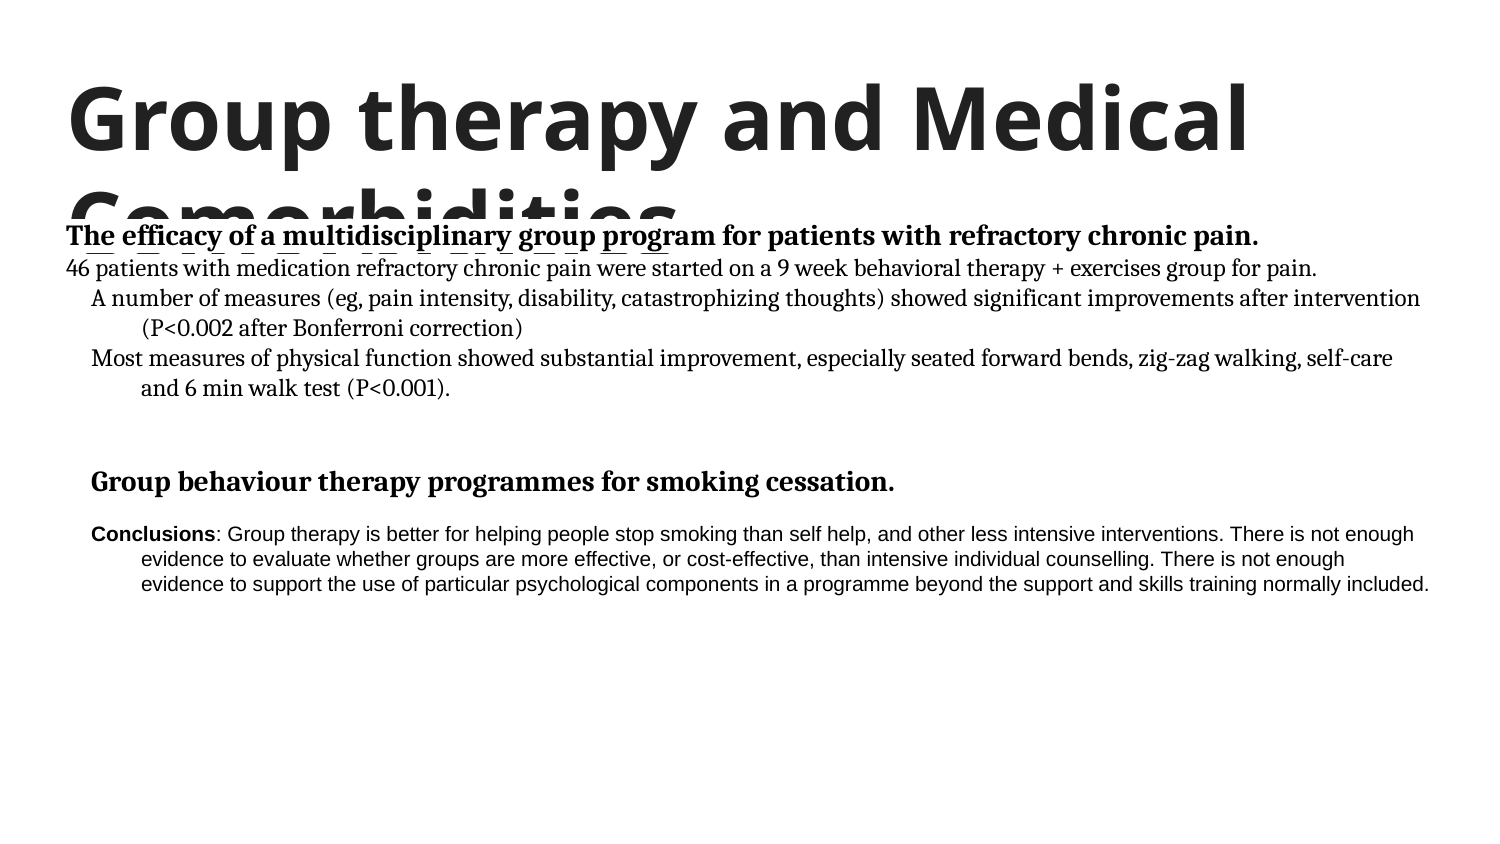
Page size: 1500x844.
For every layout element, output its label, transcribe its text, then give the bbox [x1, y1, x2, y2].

list The efficacy of a multidisciplinary group program for patients with refractory chronic pain. 46 patients with medication refractory chronic pain were started on a 9 week behavioral therapy + exercises group for pain. A number of measures (eg, pain intensity, disability, catastrophizing thoughts) showed significant improvements after intervention (P<0.002 after Bonferroni correction) Most measures of physical function showed substantial improvement, especially seated forward bends, zig-zag walking, self-care and 6 min walk test (P<0.001). Group behaviour therapy programmes for smoking cessation. Conclusions: Group therapy is better for helping people stop smoking than self help, and other less intensive interventions. There is not enough evidence to evaluate whether groups are more effective, or cost-effective, than intensive individual counselling. There is not enough evidence to support the use of particular psychological components in a programme beyond the support and skills training normally included. [51, 201, 1449, 750]
title Group therapy and Medical Comorbidities [51, 48, 1449, 180]
